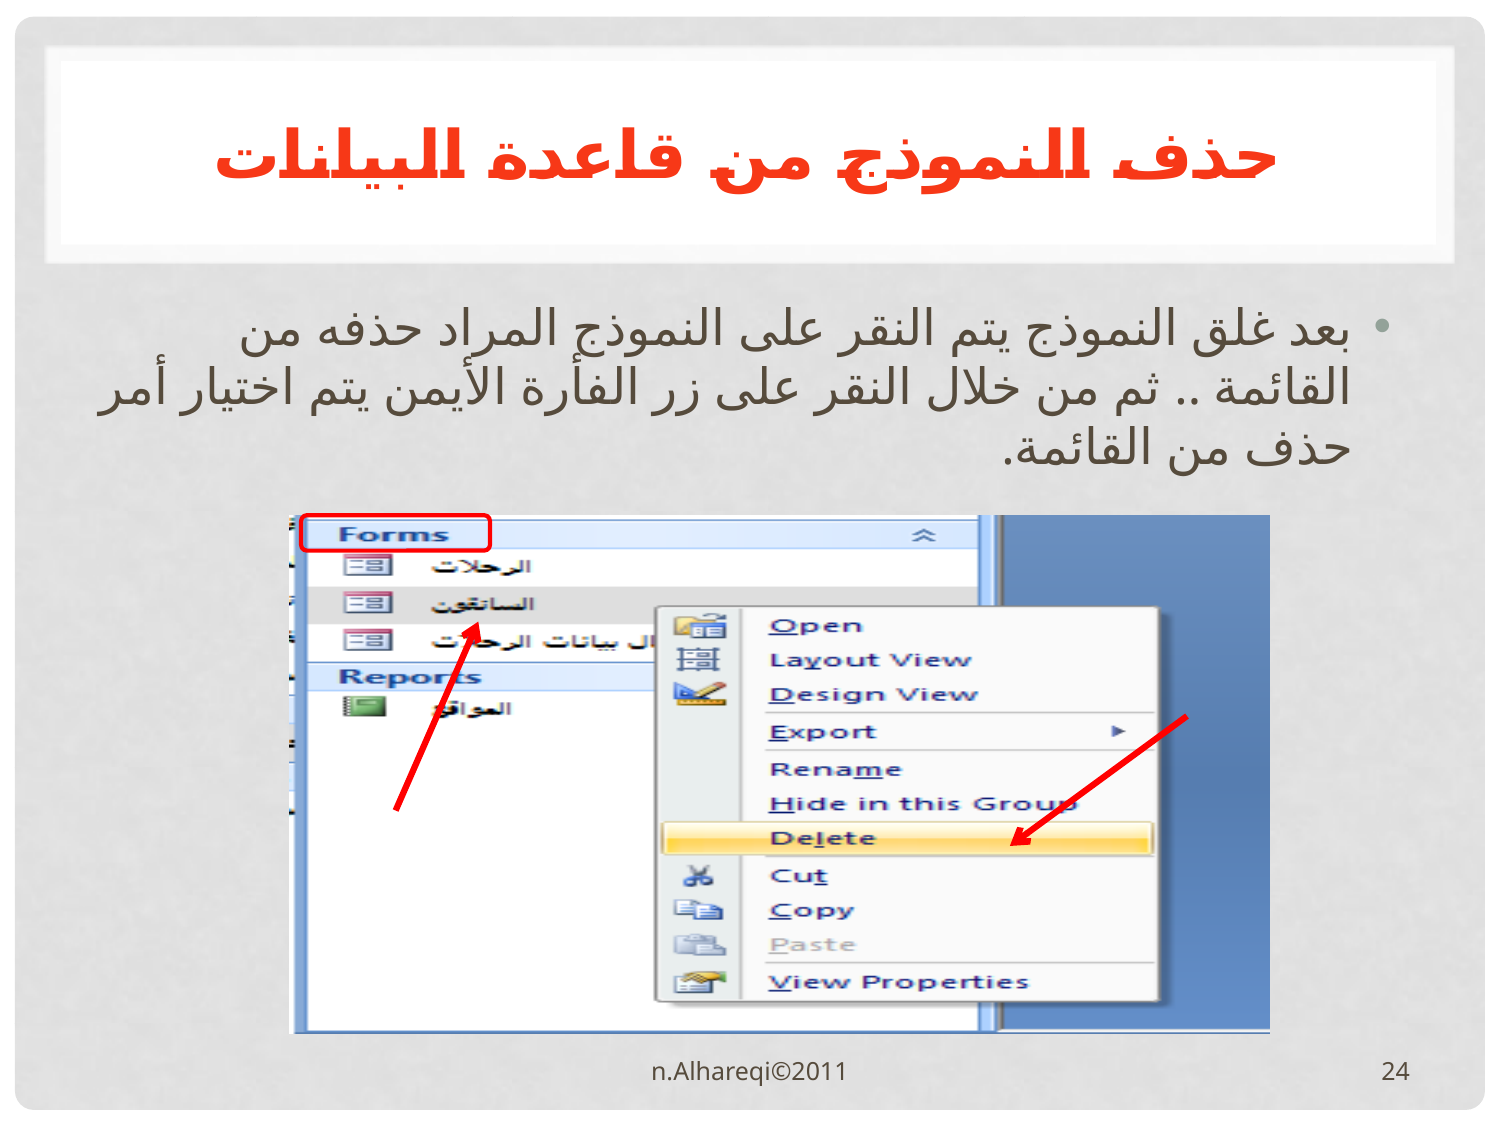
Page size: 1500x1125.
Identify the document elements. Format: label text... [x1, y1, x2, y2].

picture [288, 514, 1270, 1035]
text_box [342, 674, 532, 758]
title حذف النموذج من قاعدة البيانات [69, 66, 1425, 238]
footer n.Alhareqi©2011 [512, 1042, 988, 1103]
list بعد غلق النموذج يتم النقر على النموذج المراد حذفه من القائمة .. ثم من خلال النقر على زر الفأرة الأيمن يتم اختيار أمر حذف من القائمة. [75, 287, 1425, 1005]
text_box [1009, 715, 1188, 847]
slide_number 24 [1074, 1042, 1425, 1103]
